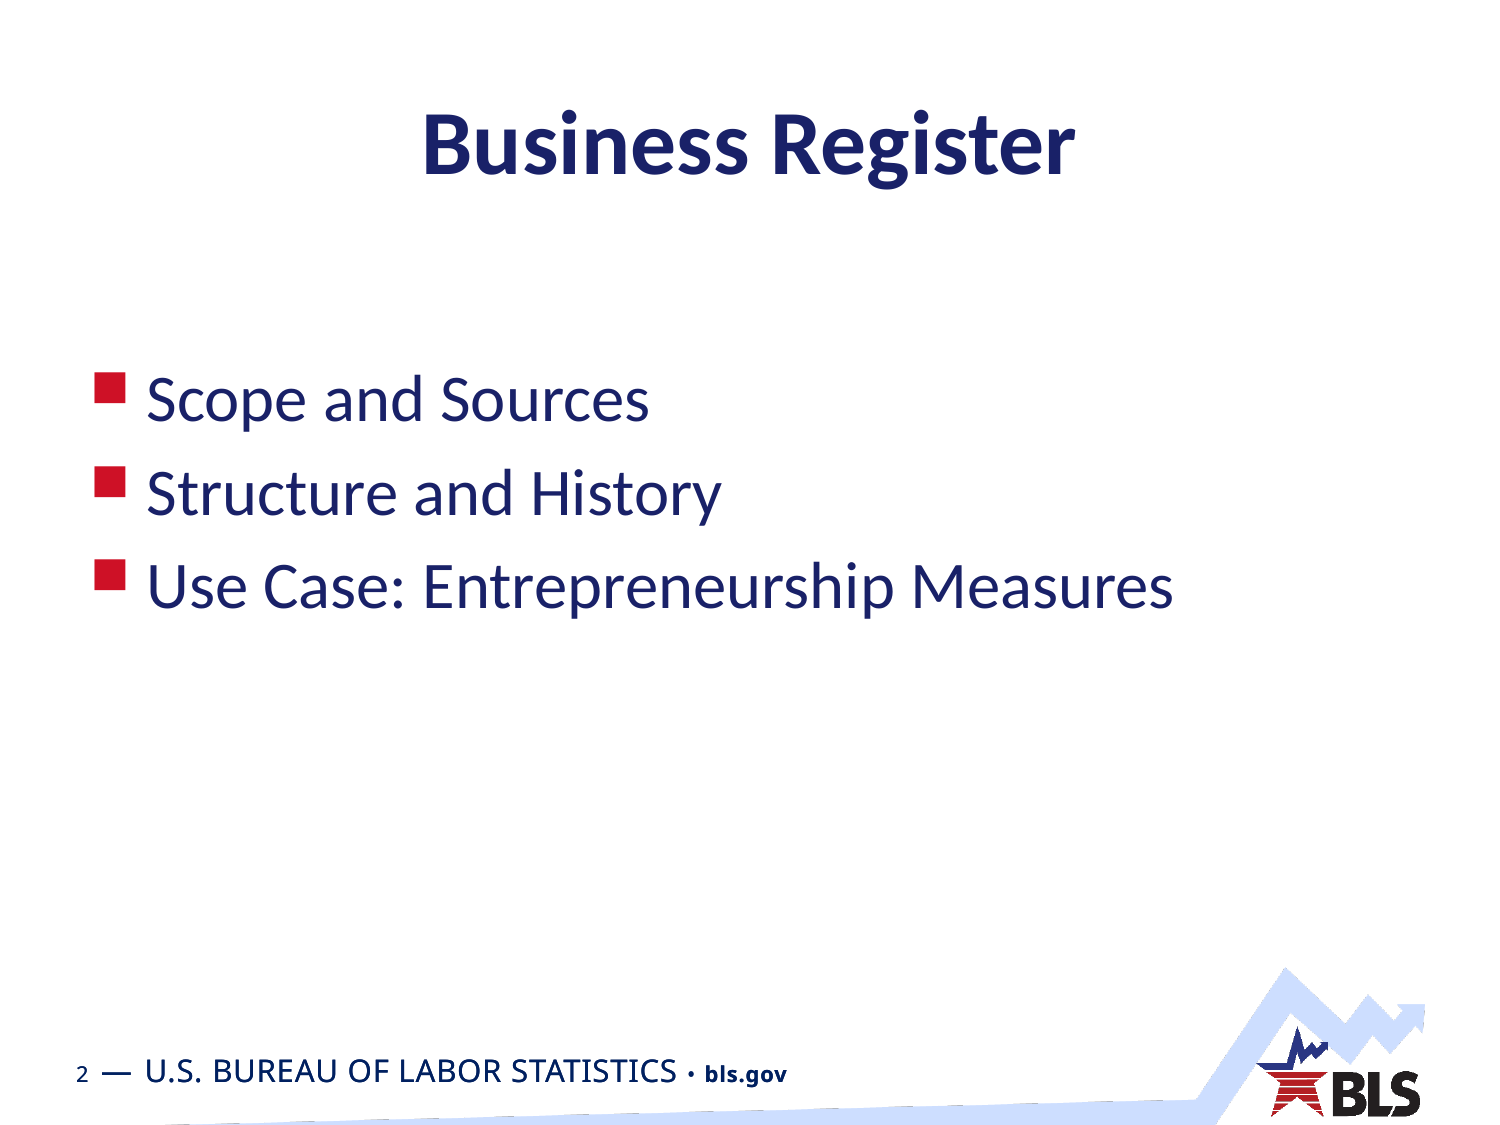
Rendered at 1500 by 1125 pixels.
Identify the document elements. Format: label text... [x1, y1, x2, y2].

title Business Register [74, 74, 1426, 208]
list Scope and Sources Structure and History Use Case: Entrepreneurship Measures [74, 347, 1426, 1003]
picture [40, 967, 1425, 1125]
